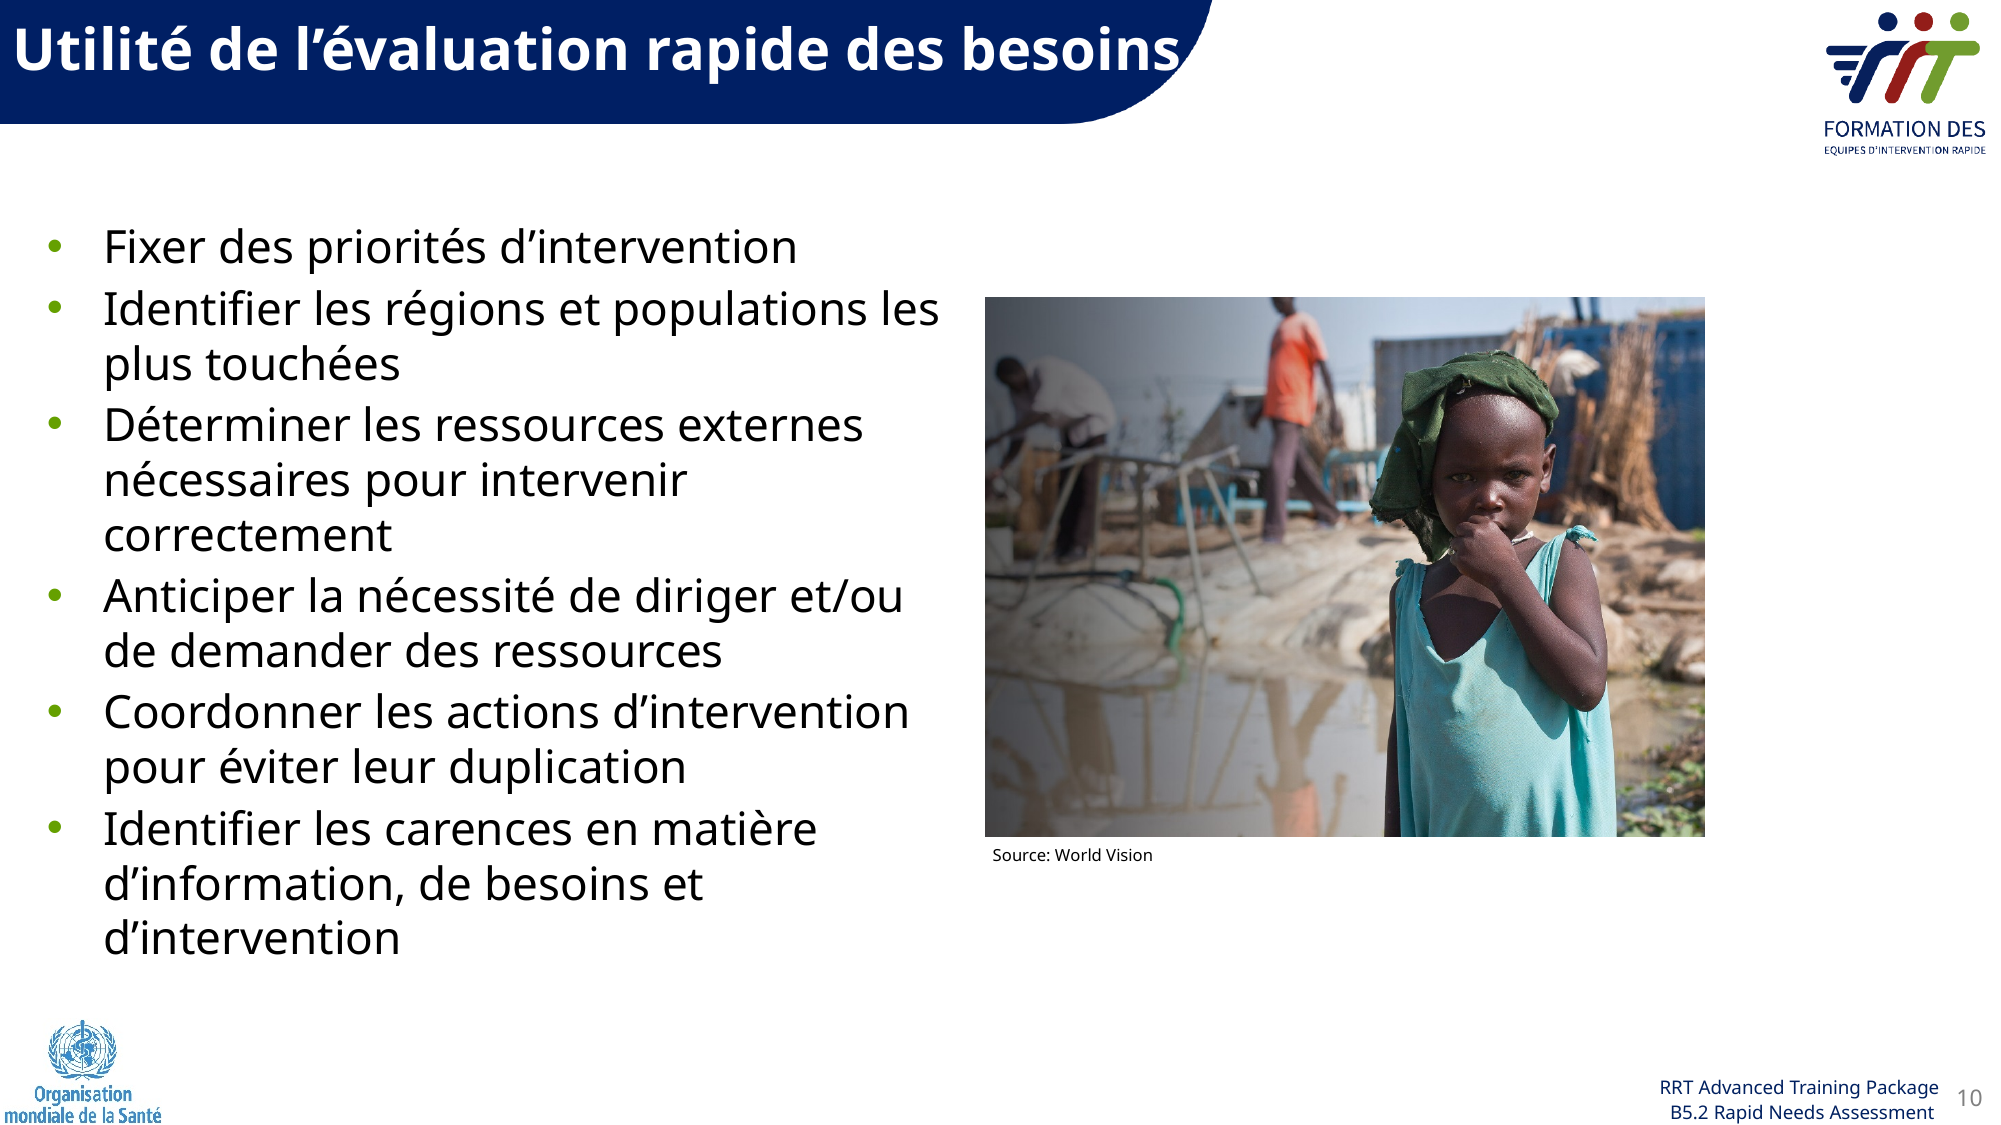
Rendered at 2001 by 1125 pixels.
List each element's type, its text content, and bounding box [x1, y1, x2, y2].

list Fixer des priorités d’intervention Identifier les régions et populations les plus touchées Déterminer les ressources externes nécessaires pour intervenir correctement Anticiper la nécessité de diriger et/ou de demander des ressources Coordonner les actions d’intervention pour éviter leur duplication Identifier les carences en matière d’information, de besoins et d’intervention [38, 210, 955, 925]
picture [3, 1018, 162, 1124]
title Utilité de l’évaluation rapide des besoins [4, 0, 1260, 115]
picture [0, 0, 1215, 124]
picture [985, 297, 1705, 838]
text_box Source: World Vision [985, 838, 1161, 872]
picture [1824, 11, 1986, 156]
